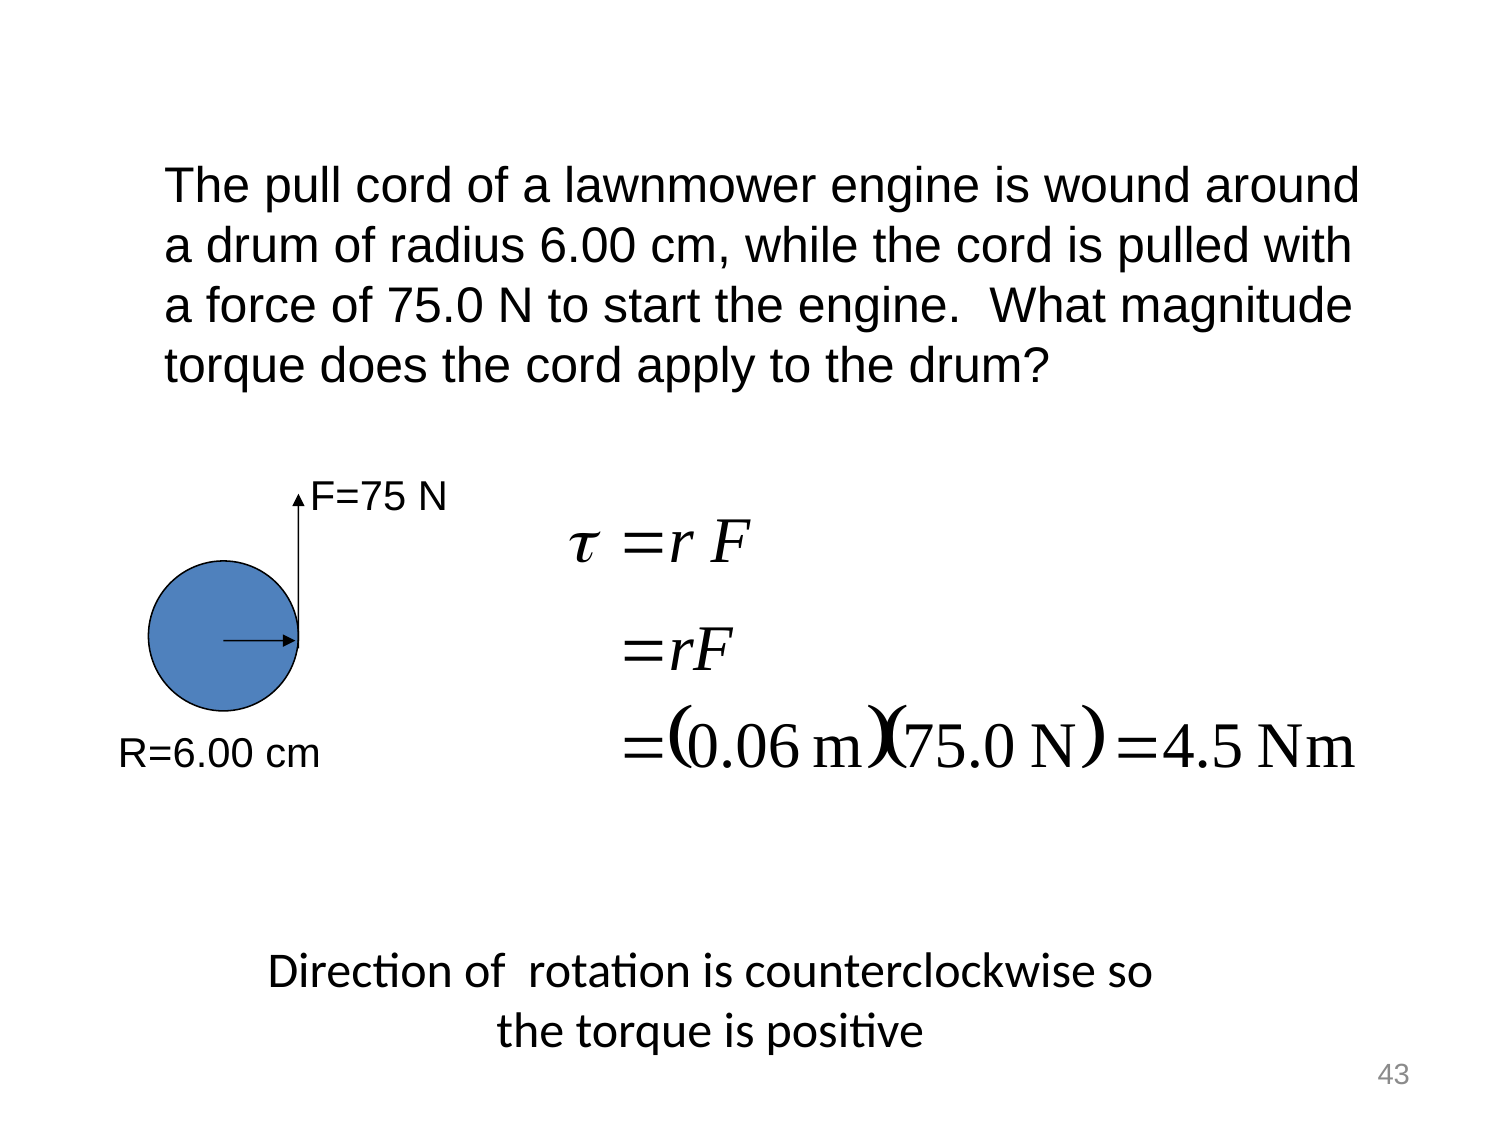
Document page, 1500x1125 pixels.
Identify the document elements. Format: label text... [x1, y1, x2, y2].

text_box [148, 560, 298, 711]
text_box F=75 N [295, 460, 494, 526]
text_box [562, 501, 1363, 795]
text_box R=6.00 cm [103, 718, 382, 784]
slide_number 43 [1074, 1042, 1425, 1103]
text_box The pull cord of a lawnmower engine is wound around a drum of radius 6.00 cm, while the cord is pulled with a force of 75.0 N to start the engine. What magnitude torque does the cord apply to the drum? [149, 145, 1403, 401]
text_box Direction of rotation is counterclockwise so the torque is positive [213, 929, 1208, 1065]
text_box [223, 634, 296, 647]
